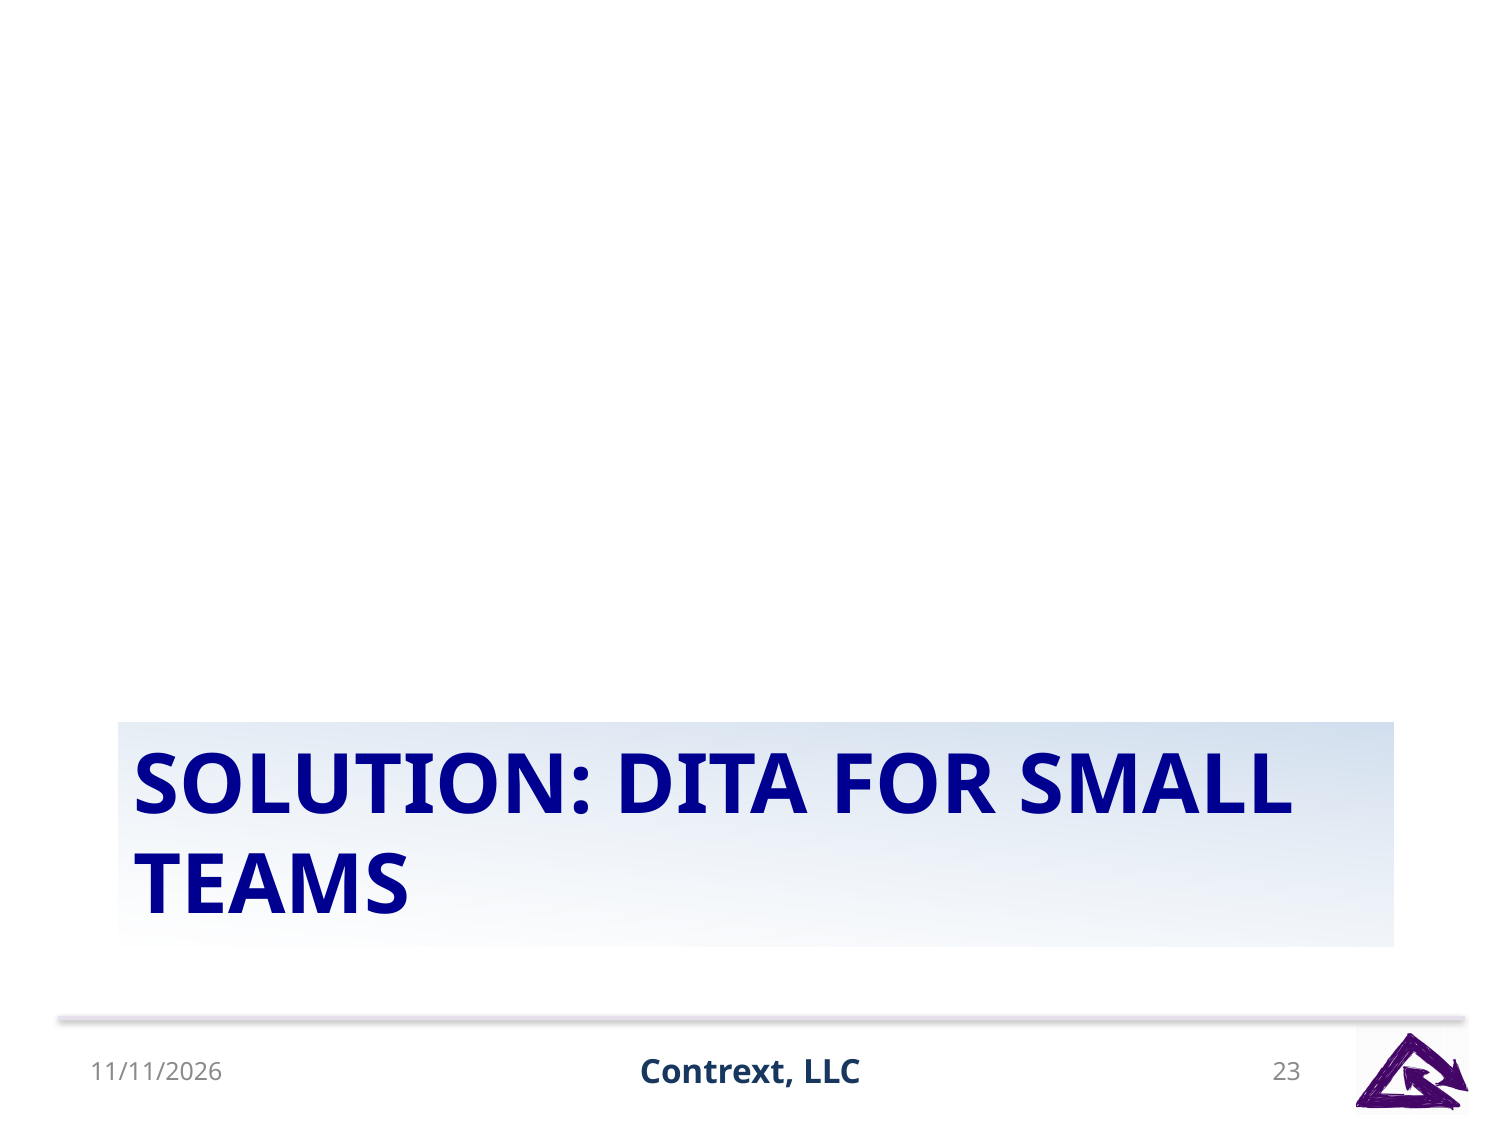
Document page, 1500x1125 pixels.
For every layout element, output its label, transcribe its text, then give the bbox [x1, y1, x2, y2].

slide_number 23 [1074, 1042, 1316, 1103]
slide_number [75, 1042, 425, 1103]
footer Contrext, LLC [471, 1042, 1030, 1103]
picture [1356, 1025, 1469, 1115]
title Solution: DITA For Small Teams [118, 722, 1394, 947]
